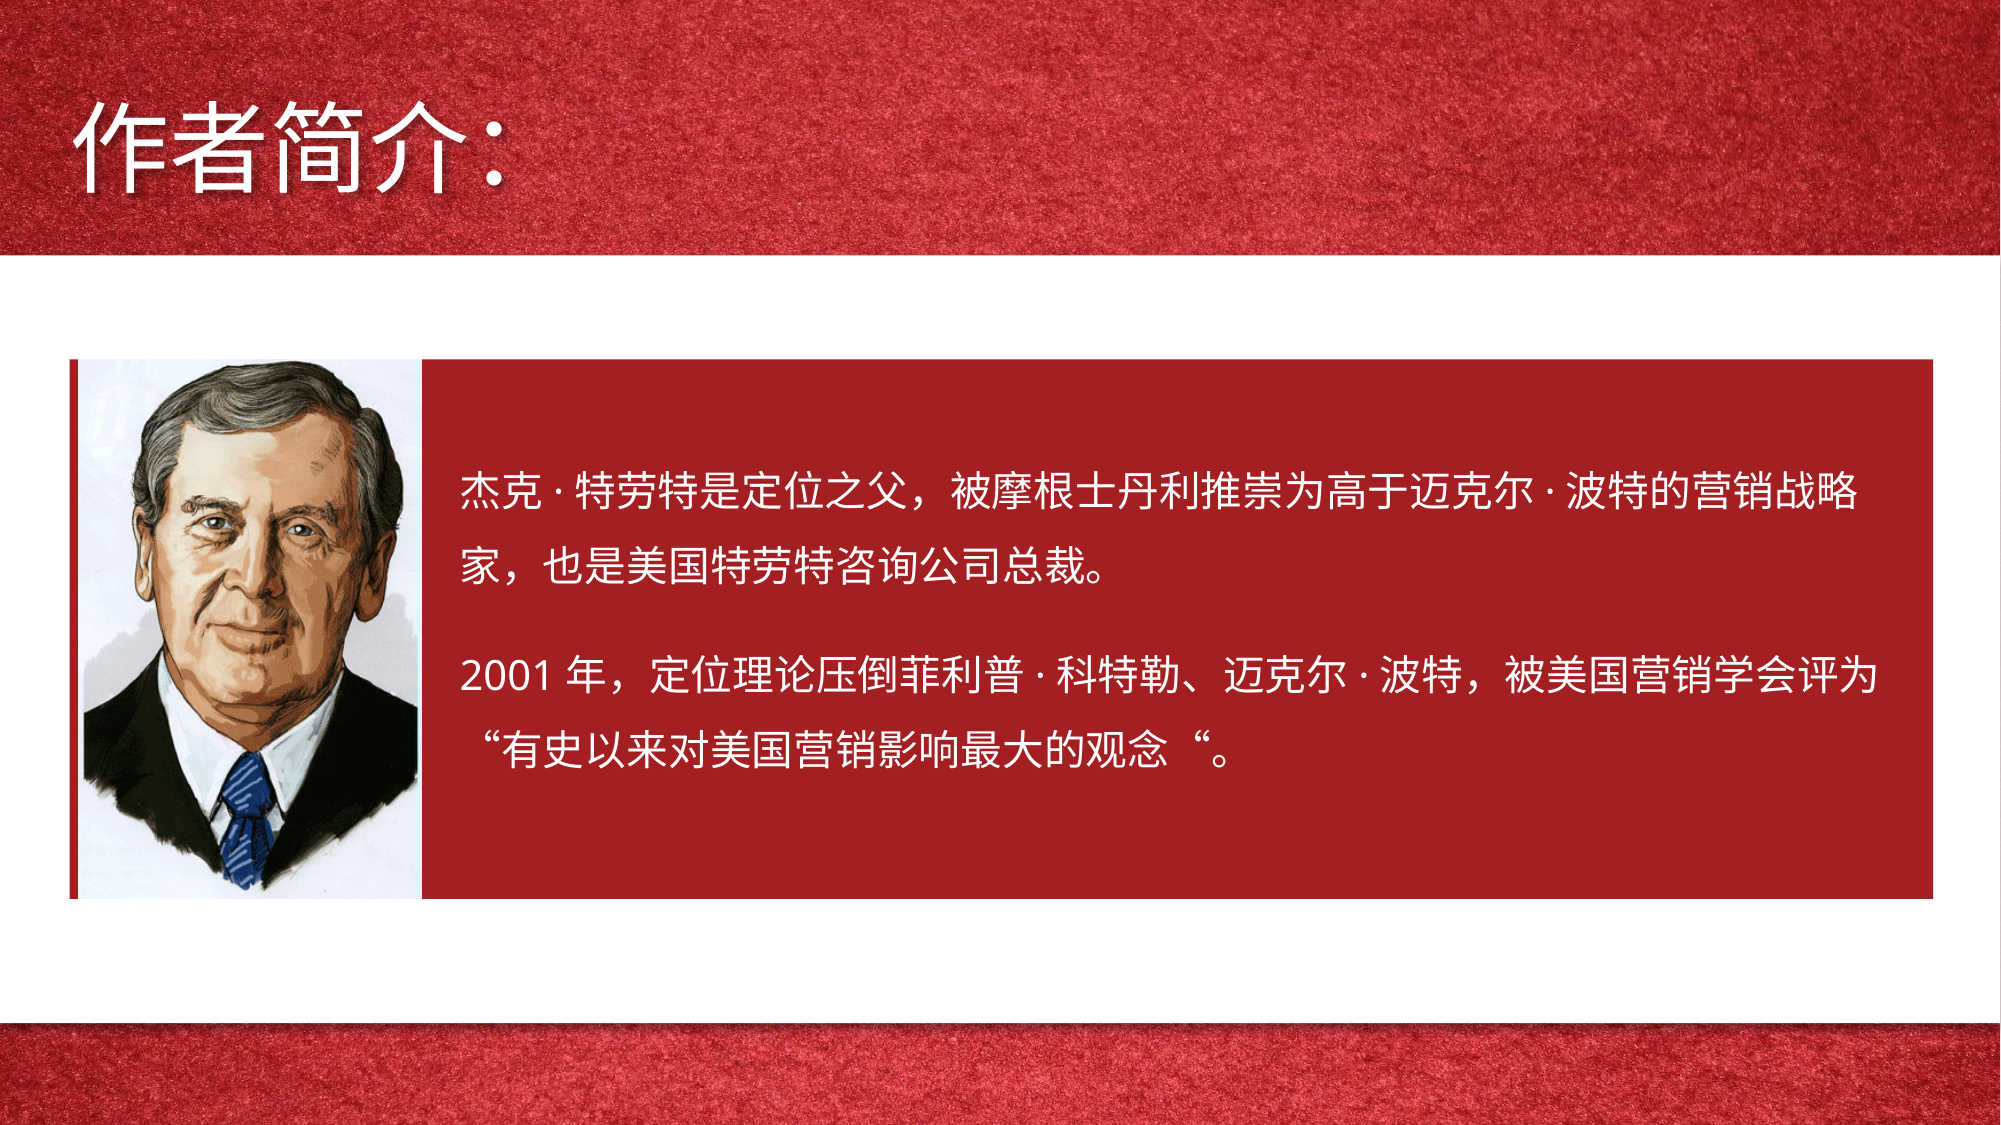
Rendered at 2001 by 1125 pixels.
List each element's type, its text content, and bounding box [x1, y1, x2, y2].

text_box 杰克·特劳特是定位之父，被摩根士丹利推崇为高于迈克尔·波特的营销战略家，也是美国特劳特咨询公司总裁。 2001年，定位理论压倒菲利普·科特勒、迈克尔·波特，被美国营销学会评为“有史以来对美国营销影响最大的观念“。 [444, 432, 1898, 781]
picture [0, 0, 2001, 255]
picture [0, 1024, 2001, 1125]
text_box [68, 357, 78, 901]
text_box [419, 357, 1935, 901]
list 作者简介： [55, 78, 788, 197]
picture [77, 358, 422, 900]
